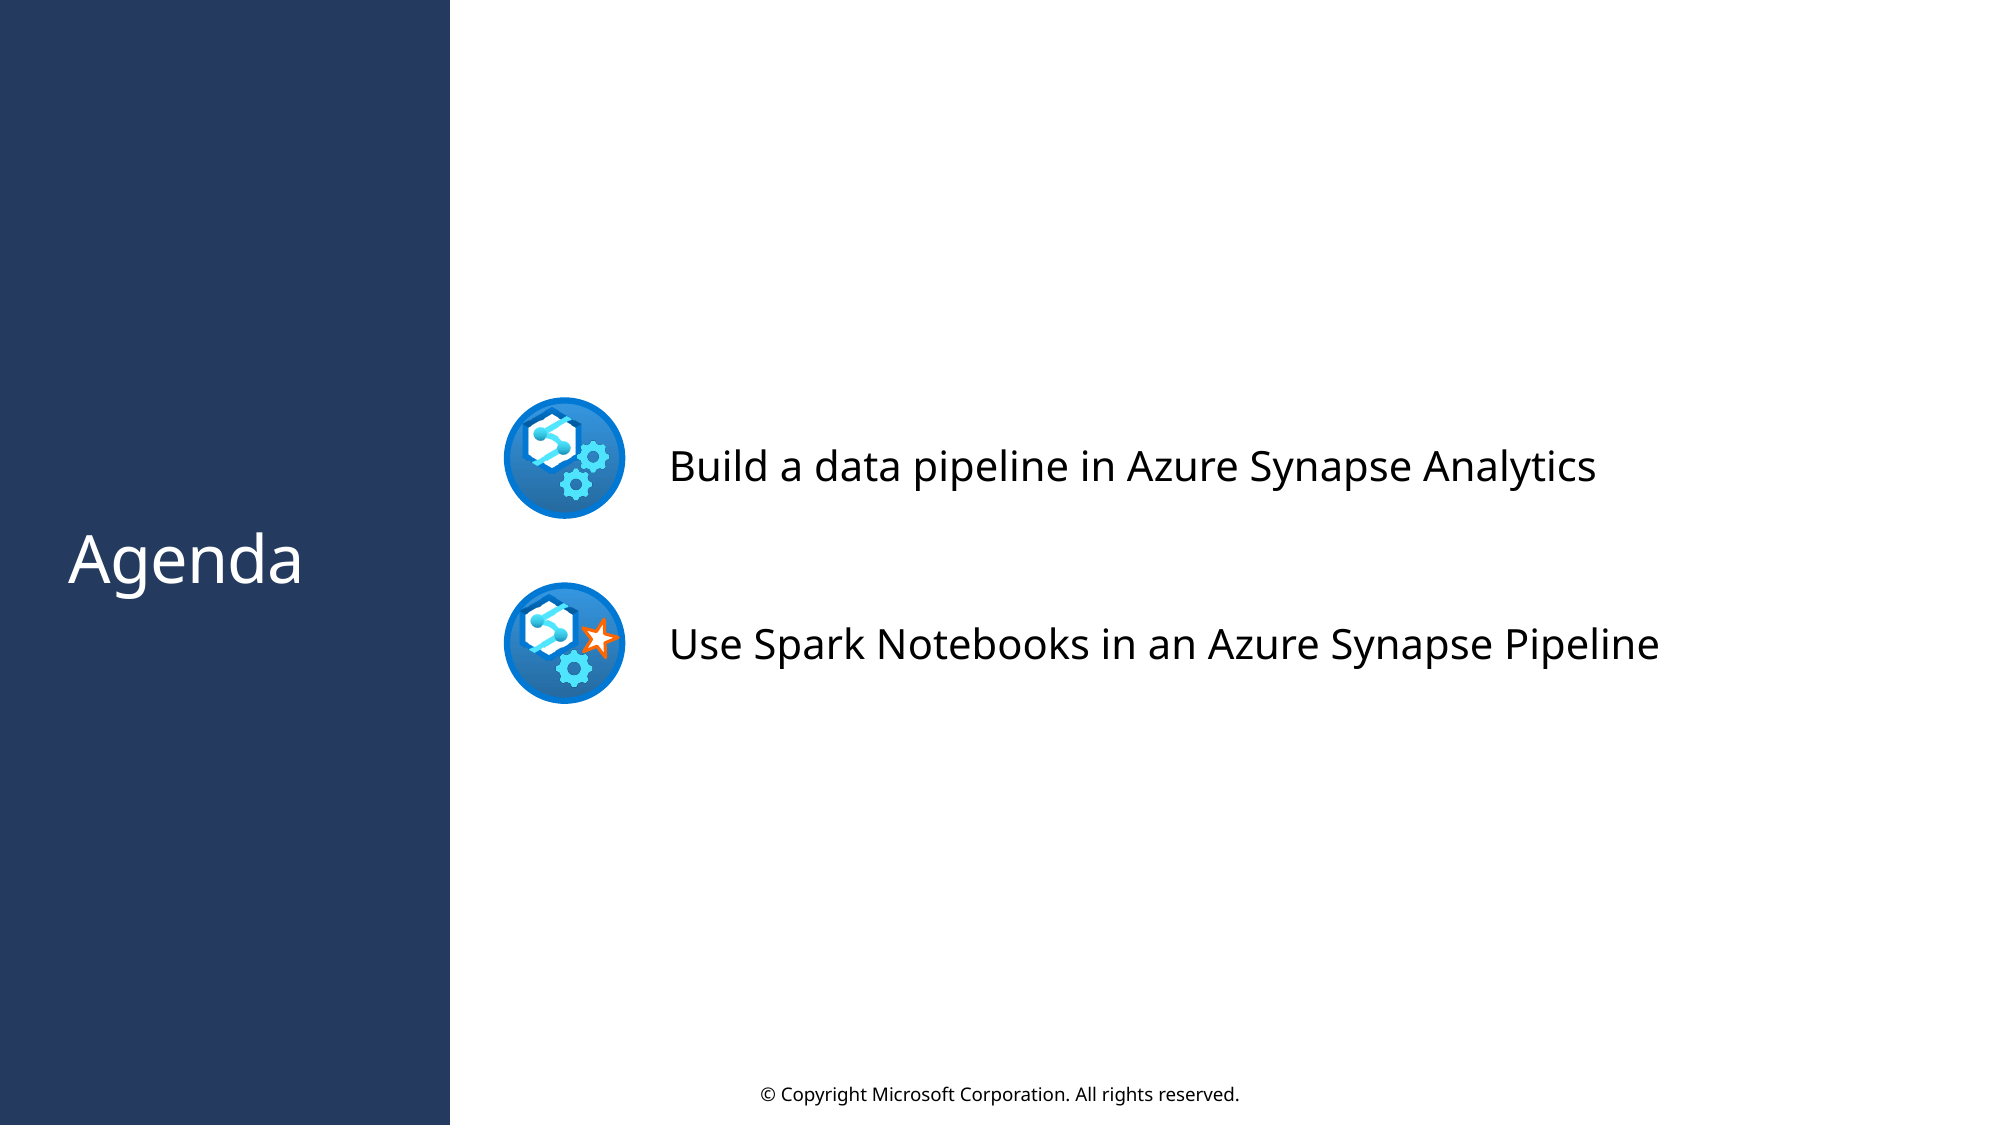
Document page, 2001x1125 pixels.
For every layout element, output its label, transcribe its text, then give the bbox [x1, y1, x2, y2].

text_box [506, 585, 623, 701]
title Agenda [68, 506, 391, 619]
list Build a data pipeline in Azure Synapse Analytics [669, 364, 1932, 542]
list Use Spark Notebooks in an Azure Synapse Pipeline [669, 542, 1932, 744]
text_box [506, 400, 623, 516]
